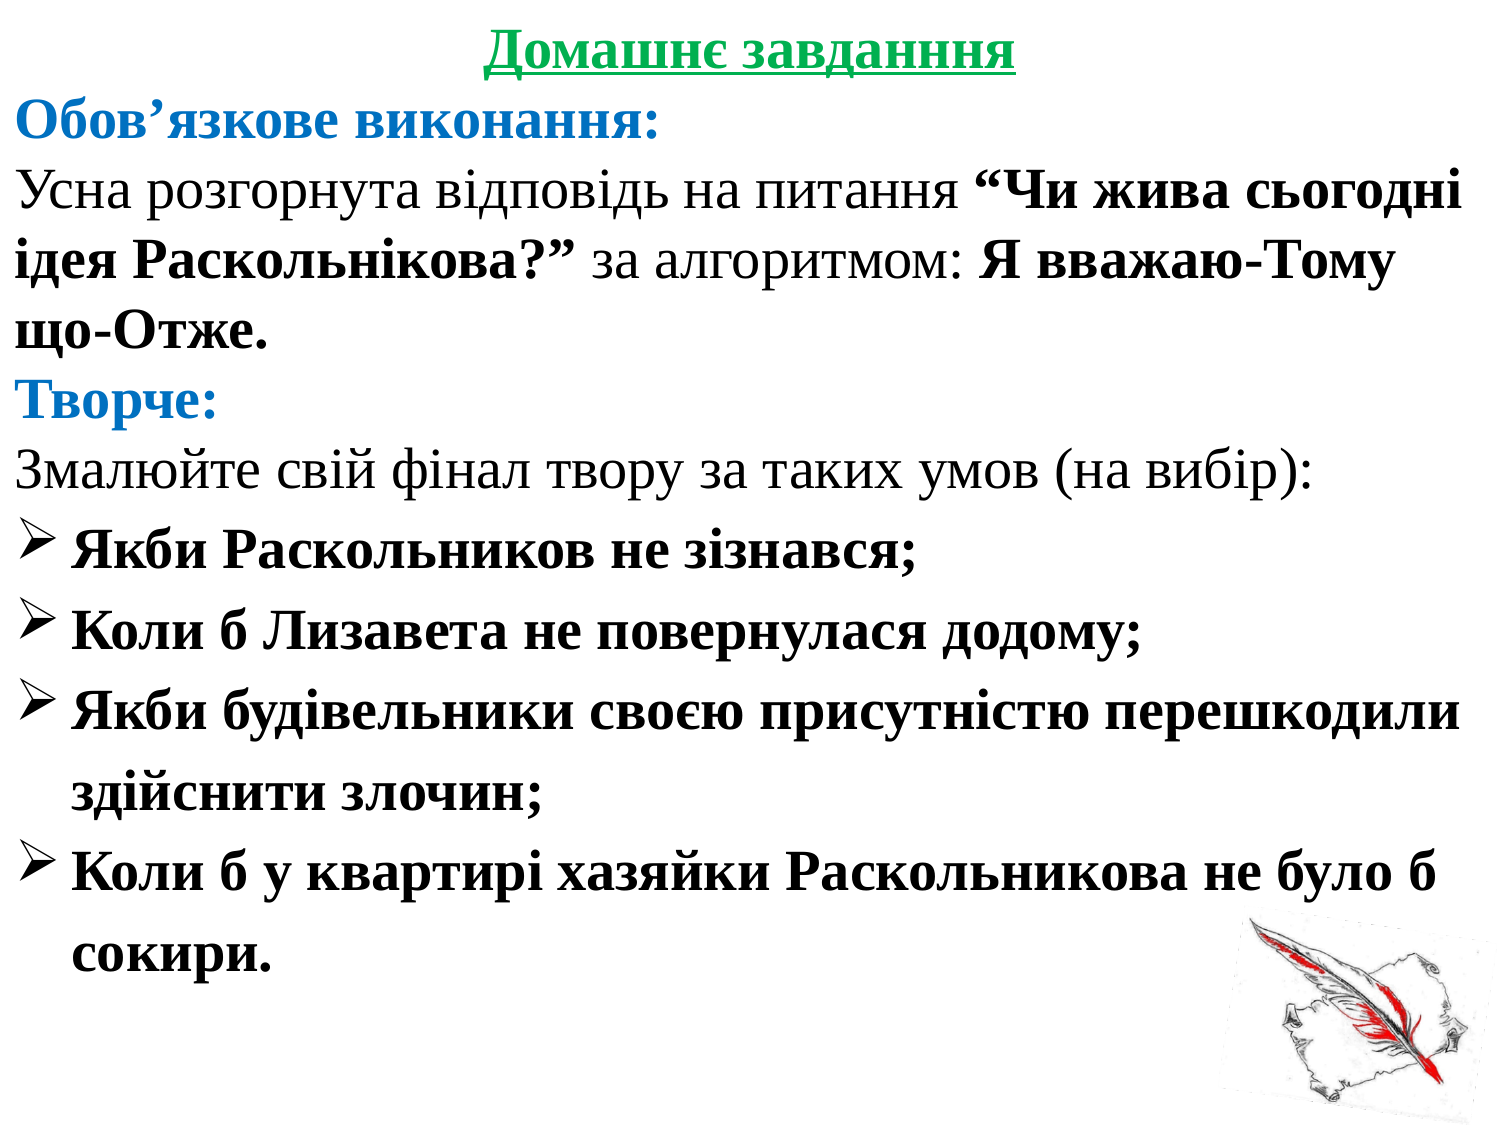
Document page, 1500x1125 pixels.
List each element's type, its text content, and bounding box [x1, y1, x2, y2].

text_box Домашнє завданння Обов’язкове виконання: Усна розгорнута відповідь на питання “Чи жива сьогодні ідея Раскольнікова?” за алгоритмом: Я вважаю-Тому що-Отже. Творче: Змалюйте свій фінал твору за таких умов (на вибір): Якби Раскольников не зізнався; Коли б Лизавета не повернулася додому; Якби будівельники своєю присутністю перешкодили здійснити злочин; Коли б у квартирі хазяйки Раскольникова не було б сокири. [0, 2, 1500, 990]
picture [1217, 905, 1498, 1125]
